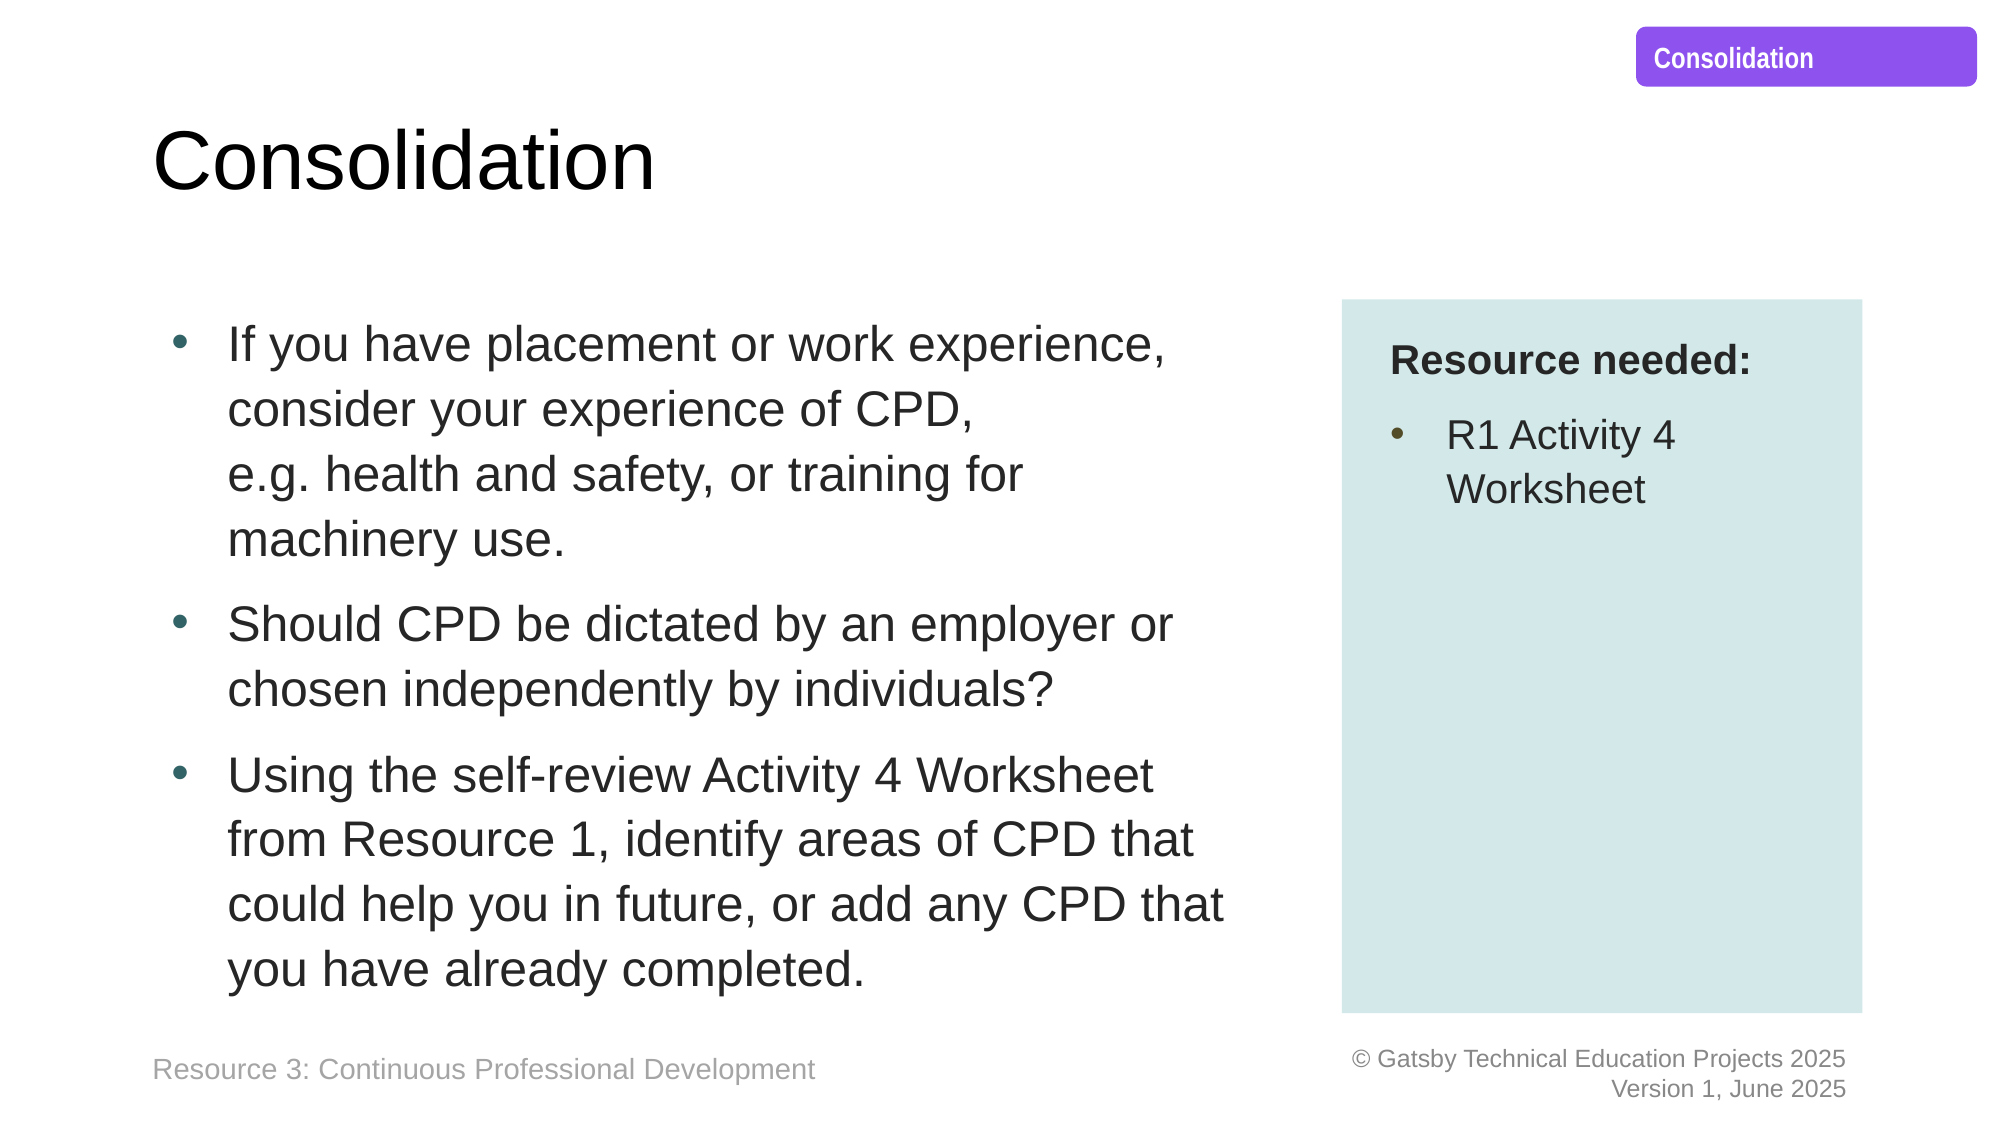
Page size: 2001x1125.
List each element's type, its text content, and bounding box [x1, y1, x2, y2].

list If you have placement or work experience, consider your experience of CPD, e.g. health and safety, or training for machinery use. Should CPD be dictated by an employer or chosen independently by individuals? Using the self-review Activity 4 Worksheet from Resource 1, identify areas of CPD that could help you in future, or add any CPD that you have already completed. [137, 299, 1278, 1014]
title Consolidation [137, 54, 1863, 272]
text_box Consolidation [1636, 26, 1978, 87]
list Resource needed: R1 Activity 4 Worksheet [1340, 297, 1865, 1016]
